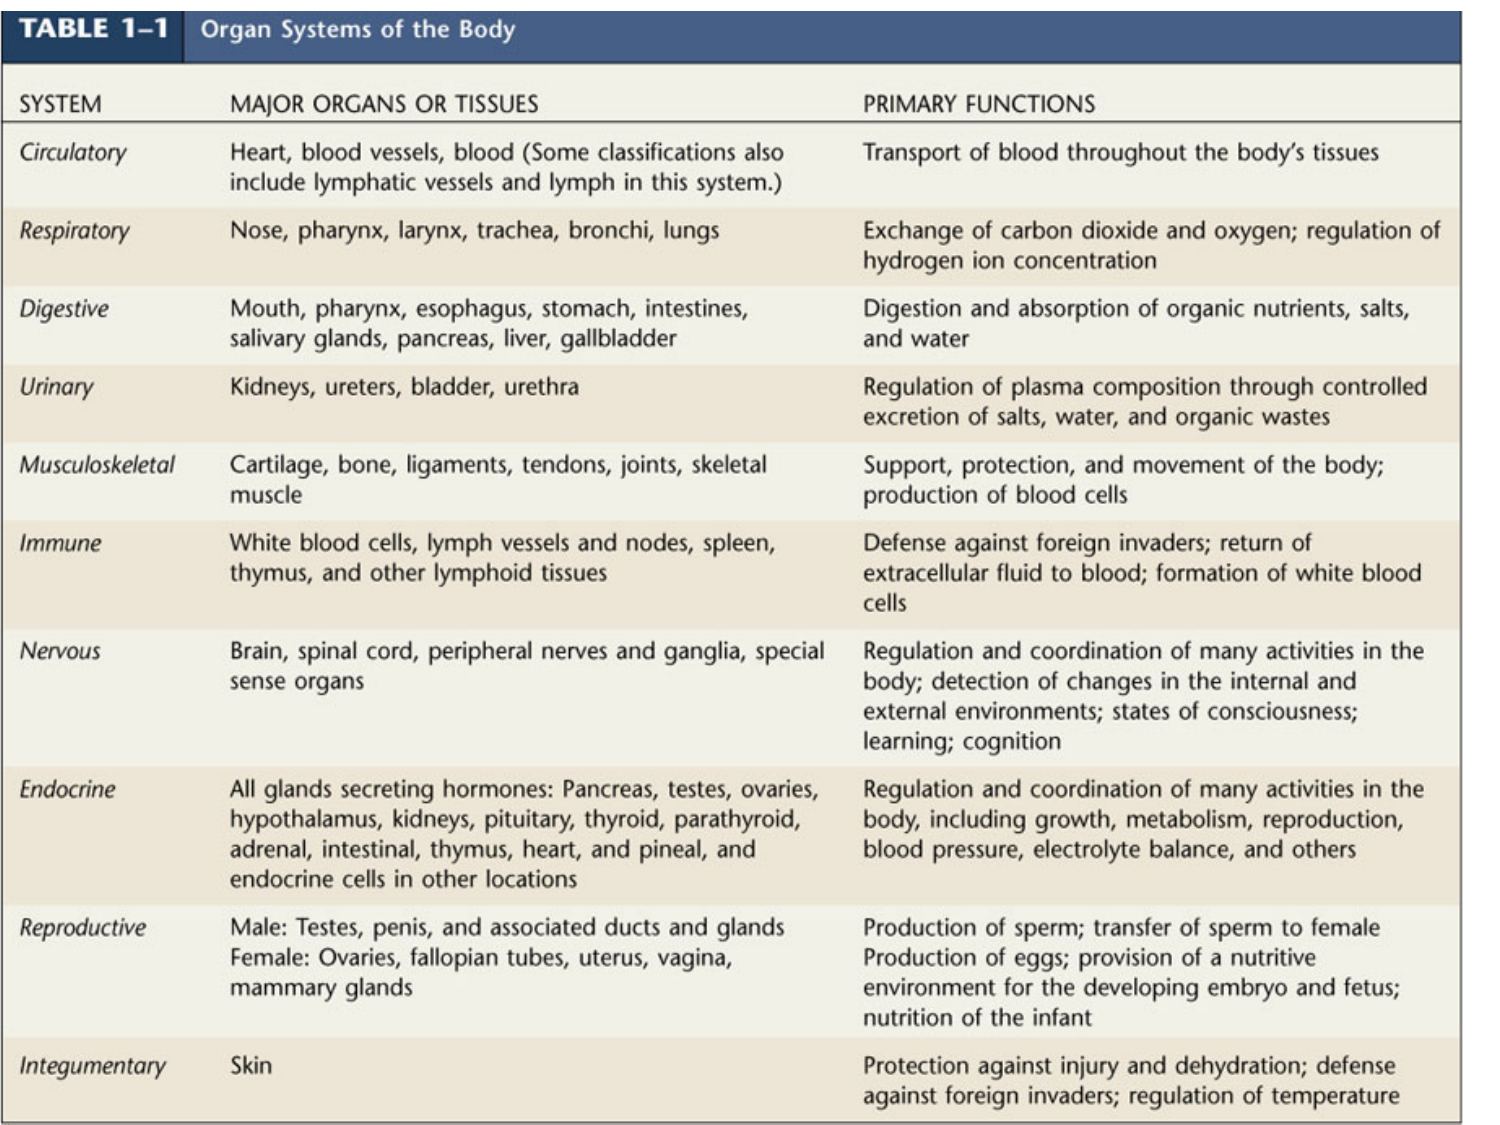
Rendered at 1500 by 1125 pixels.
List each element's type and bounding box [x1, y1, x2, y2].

list [0, 11, 1463, 1125]
